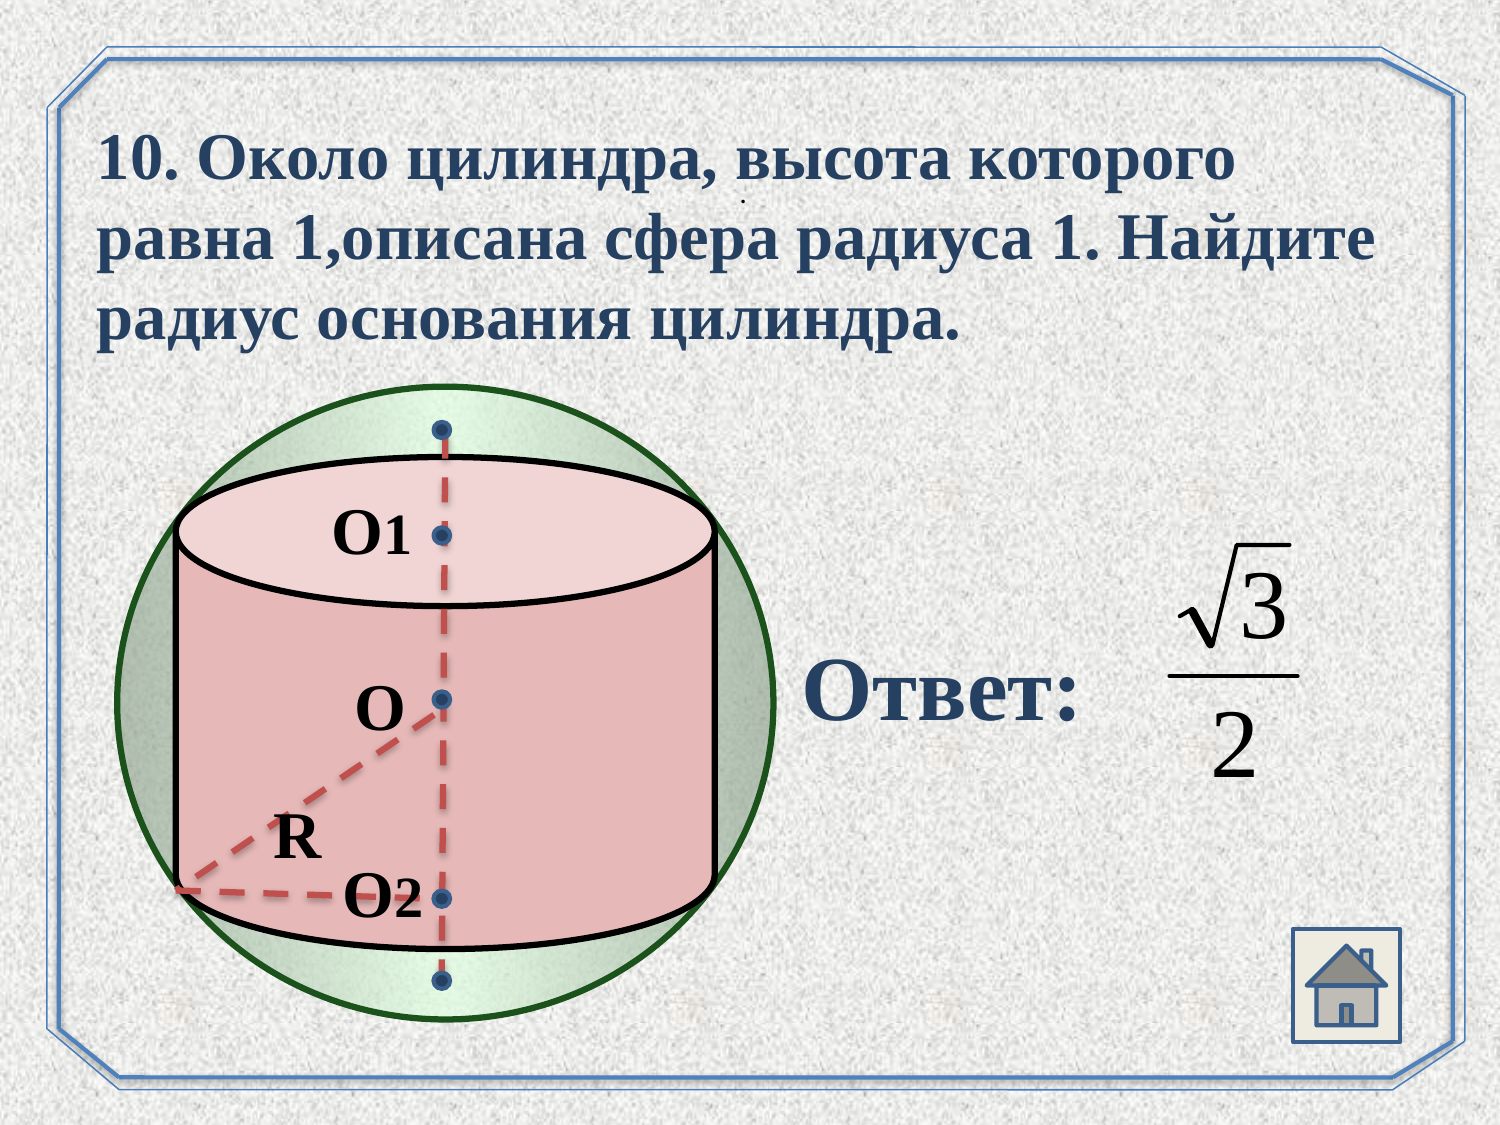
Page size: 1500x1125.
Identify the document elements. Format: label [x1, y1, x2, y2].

text_box [46, 46, 1466, 1091]
text_box [175, 890, 448, 894]
picture [0, 0, 1500, 1125]
text_box [173, 701, 714, 706]
text_box [175, 714, 435, 889]
text_box [1152, 520, 1318, 800]
